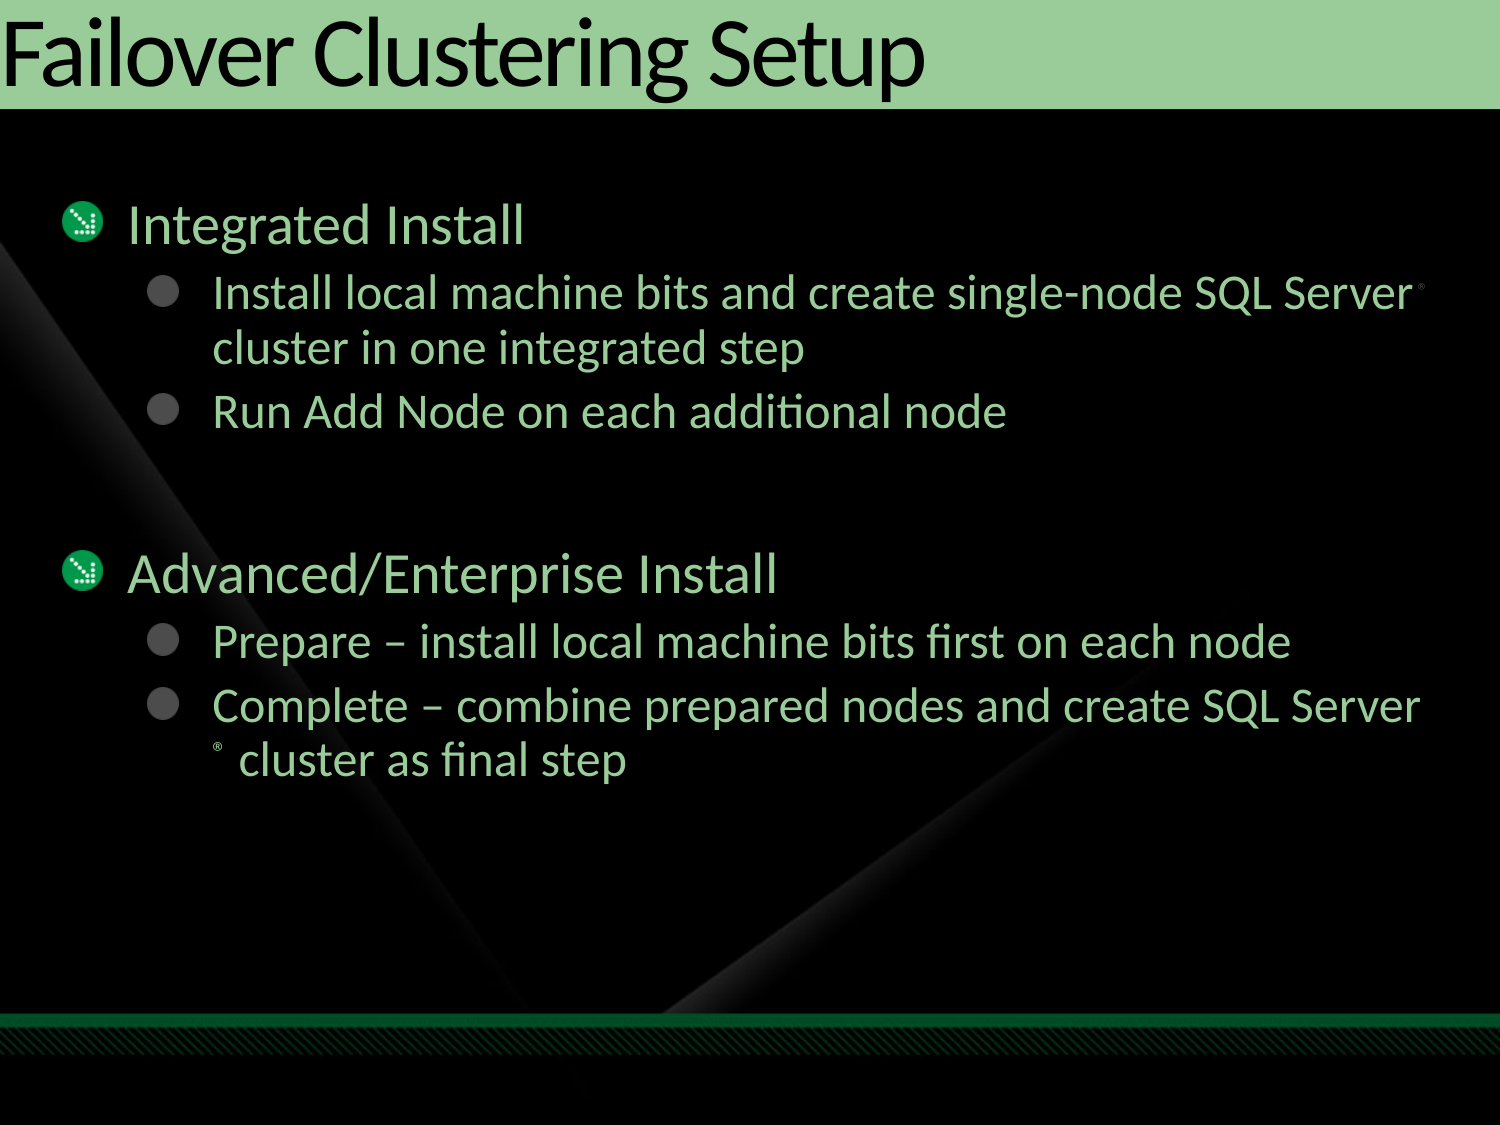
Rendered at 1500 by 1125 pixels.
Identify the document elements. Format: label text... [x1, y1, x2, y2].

picture [0, 110, 1500, 1125]
title Failover Clustering Setup [0, 0, 1500, 110]
list Integrated Install Install local machine bits and create single-node SQL Server ® cluster in one integrated step Run Add Node on each additional node Advanced/Enterprise Install Prepare – install local machine bits first on each node Complete – combine prepared nodes and create SQL Server ® cluster as final step [62, 194, 1438, 980]
